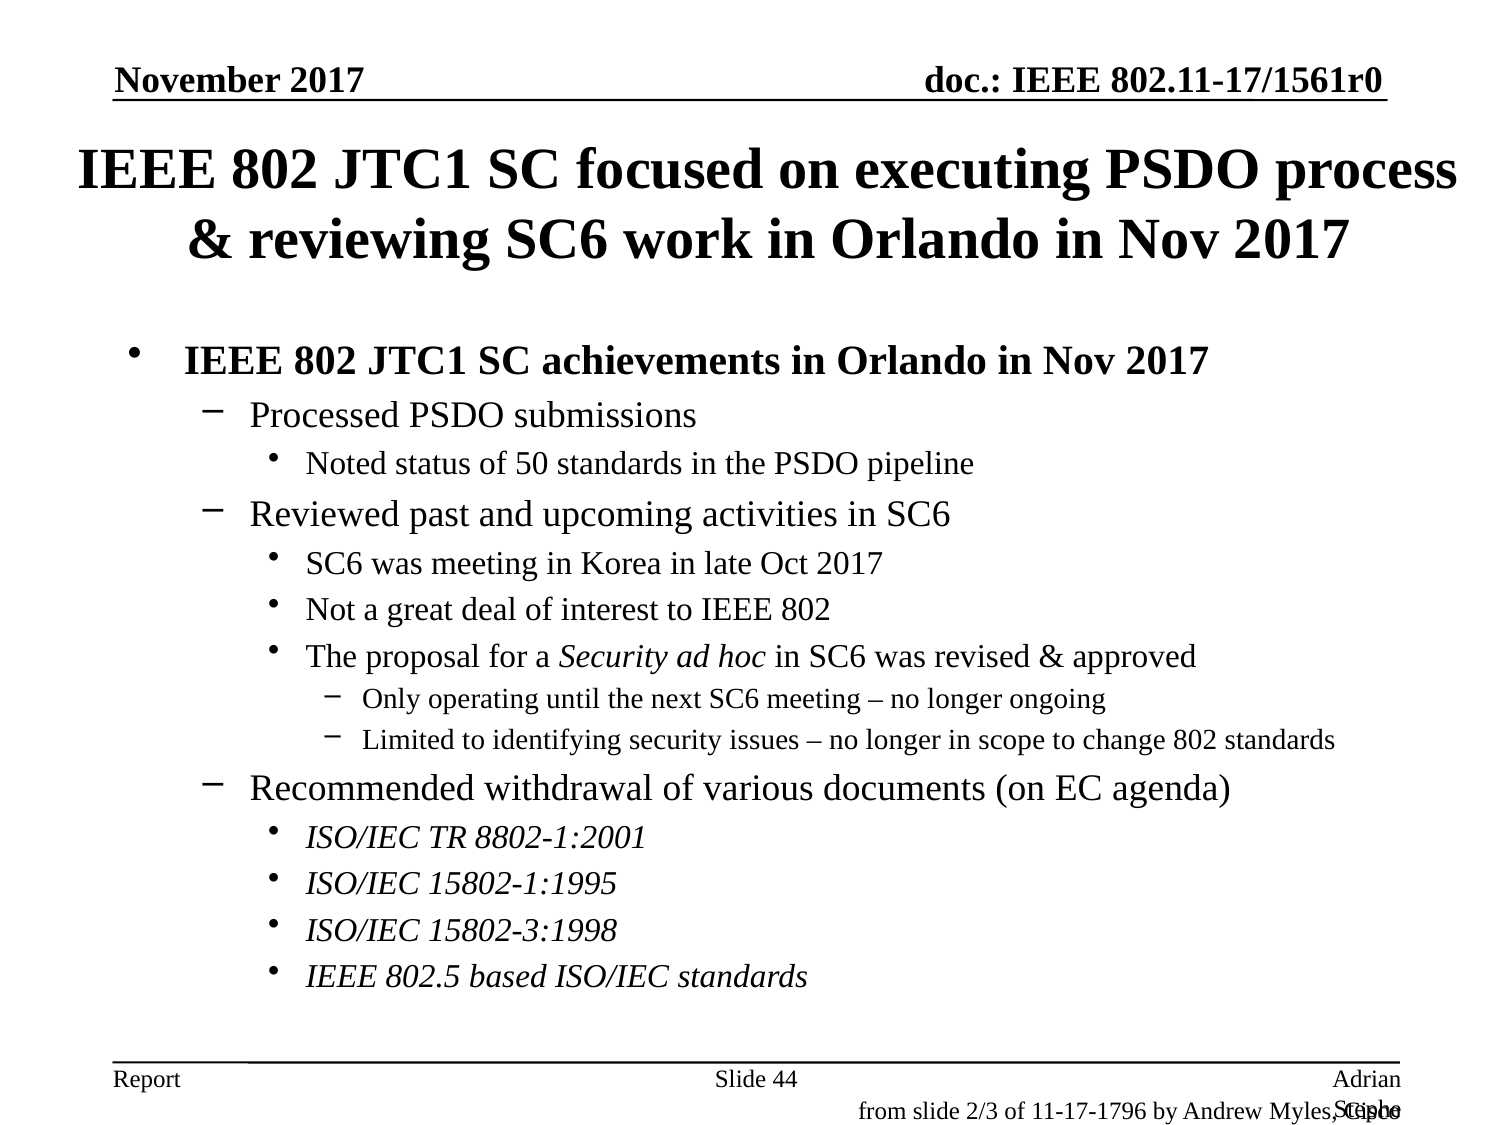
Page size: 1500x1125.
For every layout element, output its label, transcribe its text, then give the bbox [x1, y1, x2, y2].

list IEEE 802 JTC1 SC achievements in Orlando in Nov 2017 Processed PSDO submissions Noted status of 50 standards in the PSDO pipeline Reviewed past and upcoming activities in SC6 SC6 was meeting in Korea in late Oct 2017 Not a great deal of interest to IEEE 802 The proposal for a Security ad hoc in SC6 was revised & approved Only operating until the next SC6 meeting – no longer ongoing Limited to identifying security issues – no longer in scope to change 802 standards Recommended withdrawal of various documents (on EC agenda) ISO/IEC TR 8802-1:2001 ISO/IEC 15802-1:1995 ISO/IEC 15802-3:1998 IEEE 802.5 based ISO/IEC standards [112, 324, 1388, 1000]
slide_number Slide 44 [711, 1061, 801, 1093]
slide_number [114, 54, 374, 101]
footer Adrian Stephens, Intel Corporation [1324, 1061, 1402, 1093]
text_box from slide 2/3 of 11-17-1796 by Andrew Myles, Cisco [343, 1087, 1417, 1125]
title IEEE 802 JTC1 SC focused on executing PSDO process & reviewing SC6 work in Orlando in Nov 2017 [62, 112, 1475, 288]
